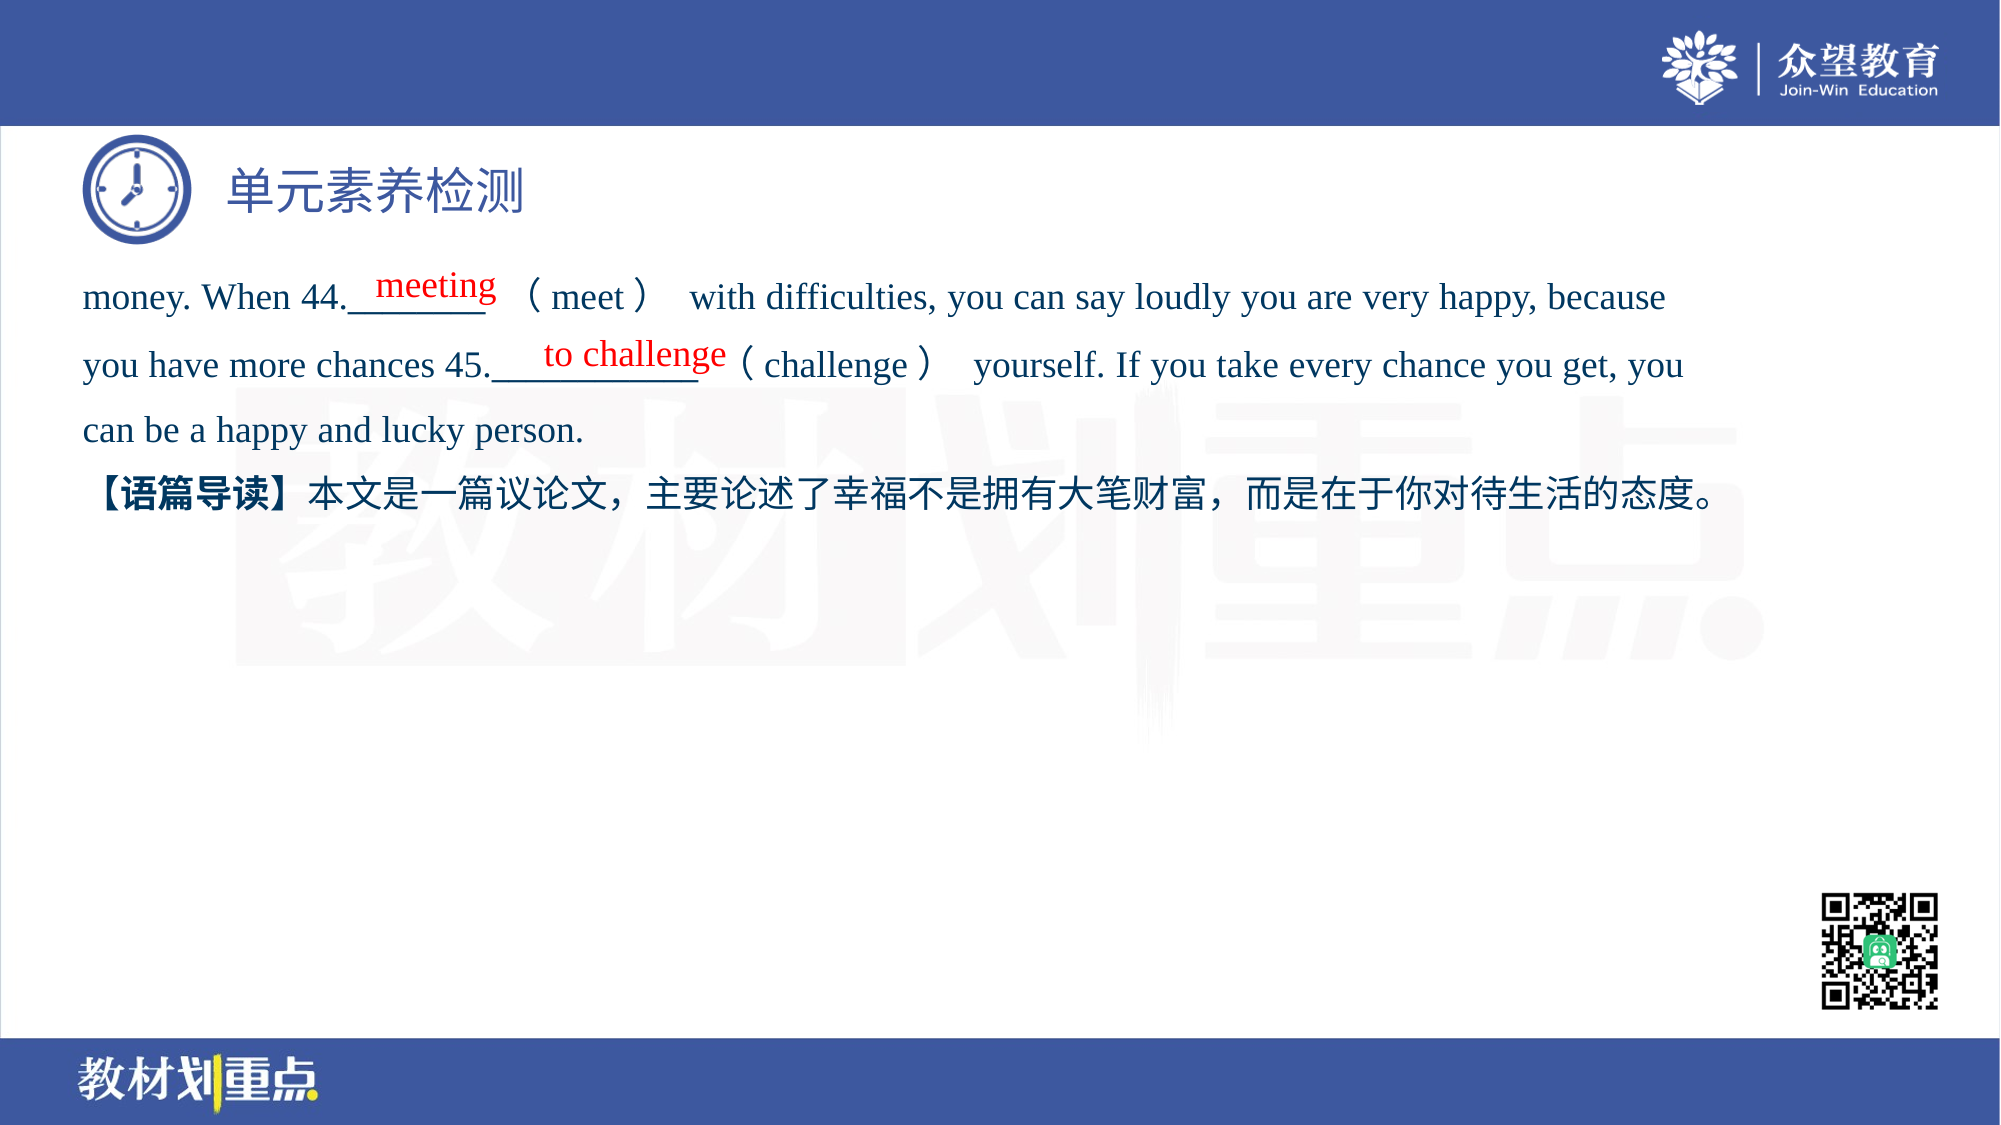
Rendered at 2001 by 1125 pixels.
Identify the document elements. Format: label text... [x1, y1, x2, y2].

text_box money. When 44.________ （meet） with difficulties, you can say loudly you are very happy, because you have more chances 45.____________ （challenge） yourself. If you take every chance you get, you can be a happy and lucky person. [82, 247, 1817, 444]
text_box 【语篇导读】本文是一篇议论文，主要论述了幸福不是拥有大笔财富，而是在于你对待生活的态度。 [82, 450, 1817, 509]
text_box meeting [362, 240, 511, 299]
picture [0, 0, 2000, 1125]
text_box to challenge [526, 309, 746, 368]
